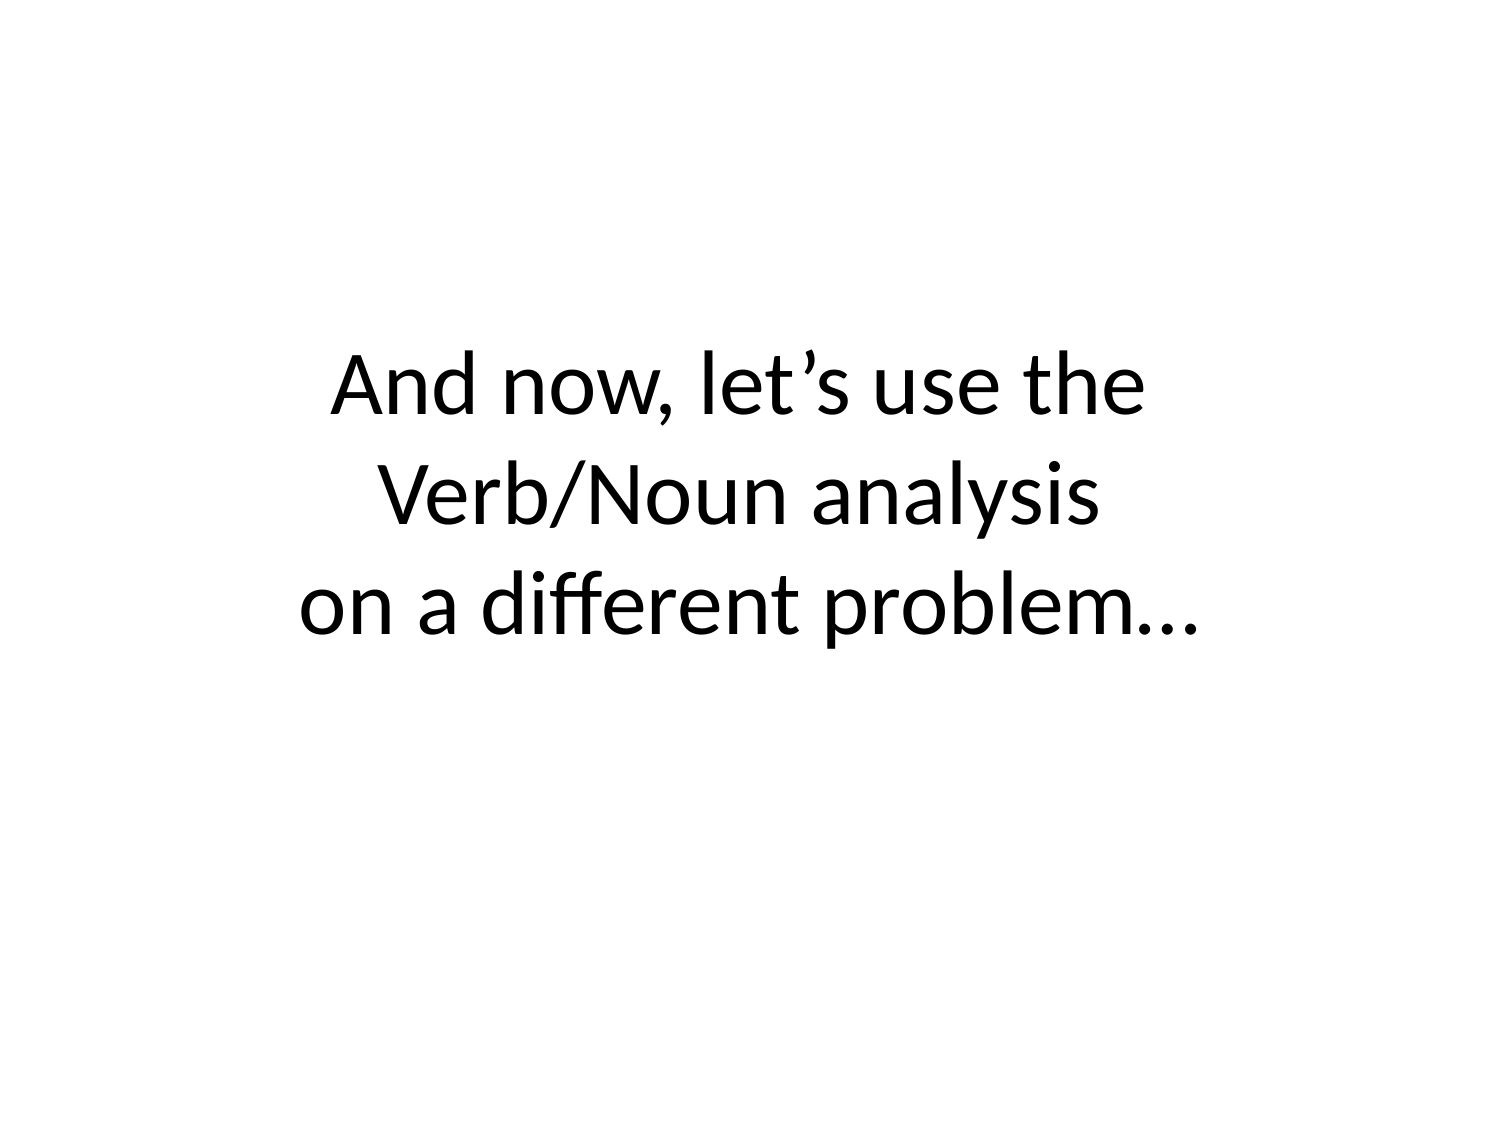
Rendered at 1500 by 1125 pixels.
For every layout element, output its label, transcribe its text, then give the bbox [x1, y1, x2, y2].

title And now, let’s use the Verb/Noun analysis on a different problem… [75, 299, 1425, 675]
